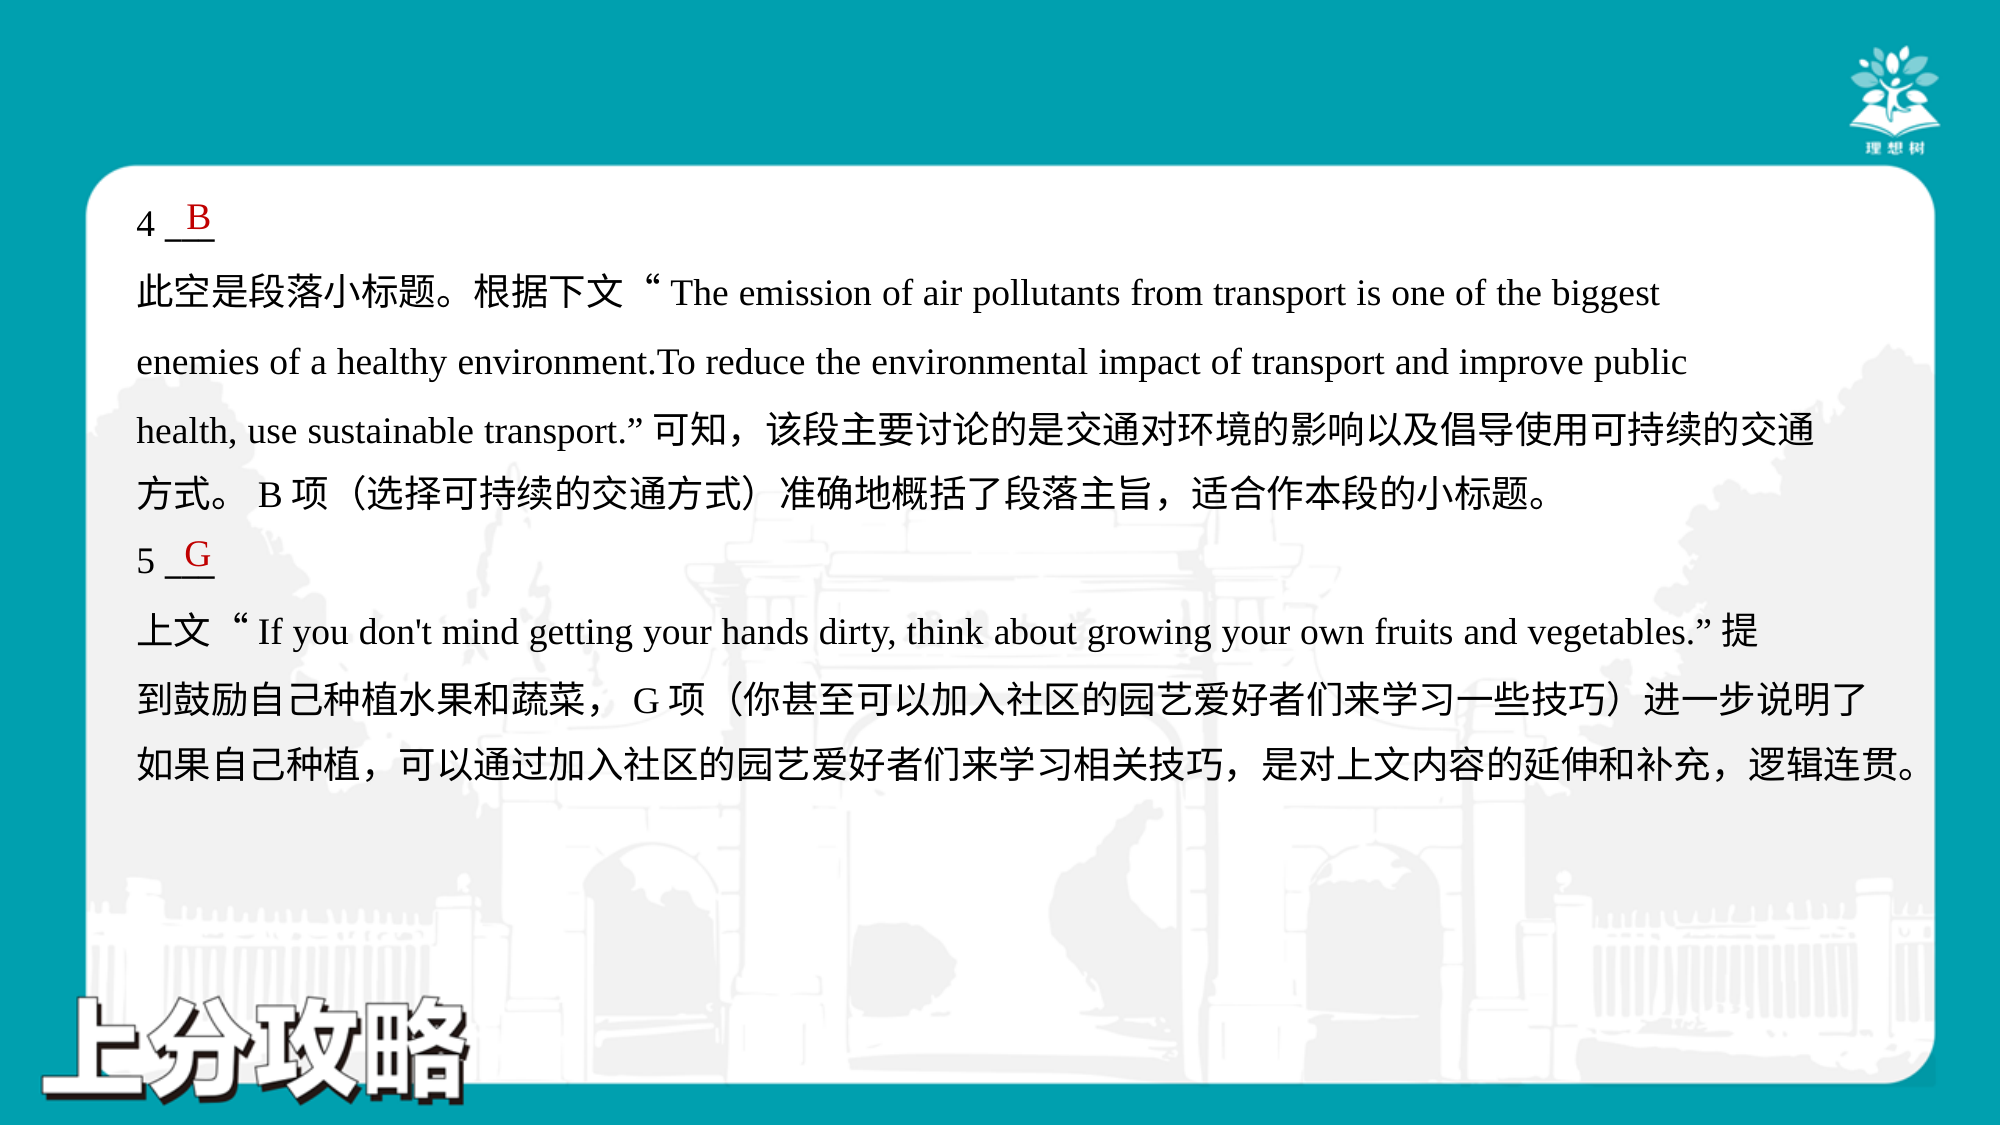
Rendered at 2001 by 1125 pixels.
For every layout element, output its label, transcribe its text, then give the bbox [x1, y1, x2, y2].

text_box 5 ___ [136, 514, 1865, 574]
text_box 4 ___ [136, 176, 1865, 237]
text_box 上文“If you don't mind getting your hands dirty, think about growing your own fruits and vegetables.”提 到鼓励自己种植水果和蔬菜，G项（你甚至可以加入社区的园艺爱好者们来学习一些技巧）进一步说明了 如果自己种植，可以通过加入社区的园艺爱好者们来学习相关技巧，是对上文内容的延伸和补充，逻辑连贯。 [136, 583, 1865, 780]
picture [0, 0, 2000, 1125]
text_box G [170, 507, 226, 568]
text_box 此空是段落小标题。根据下文“The emission of air pollutants from transport is one of the biggest enemies of a healthy environment.To reduce the environmental impact of transport and improve public health, use sustainable transport.”可知，该段主要讨论的是交通对环境的影响以及倡导使用可持续的交通 方式。B项（选择可持续的交通方式）准确地概括了段落主旨，适合作本段的小标题。 [136, 244, 1865, 509]
text_box B [172, 170, 226, 230]
